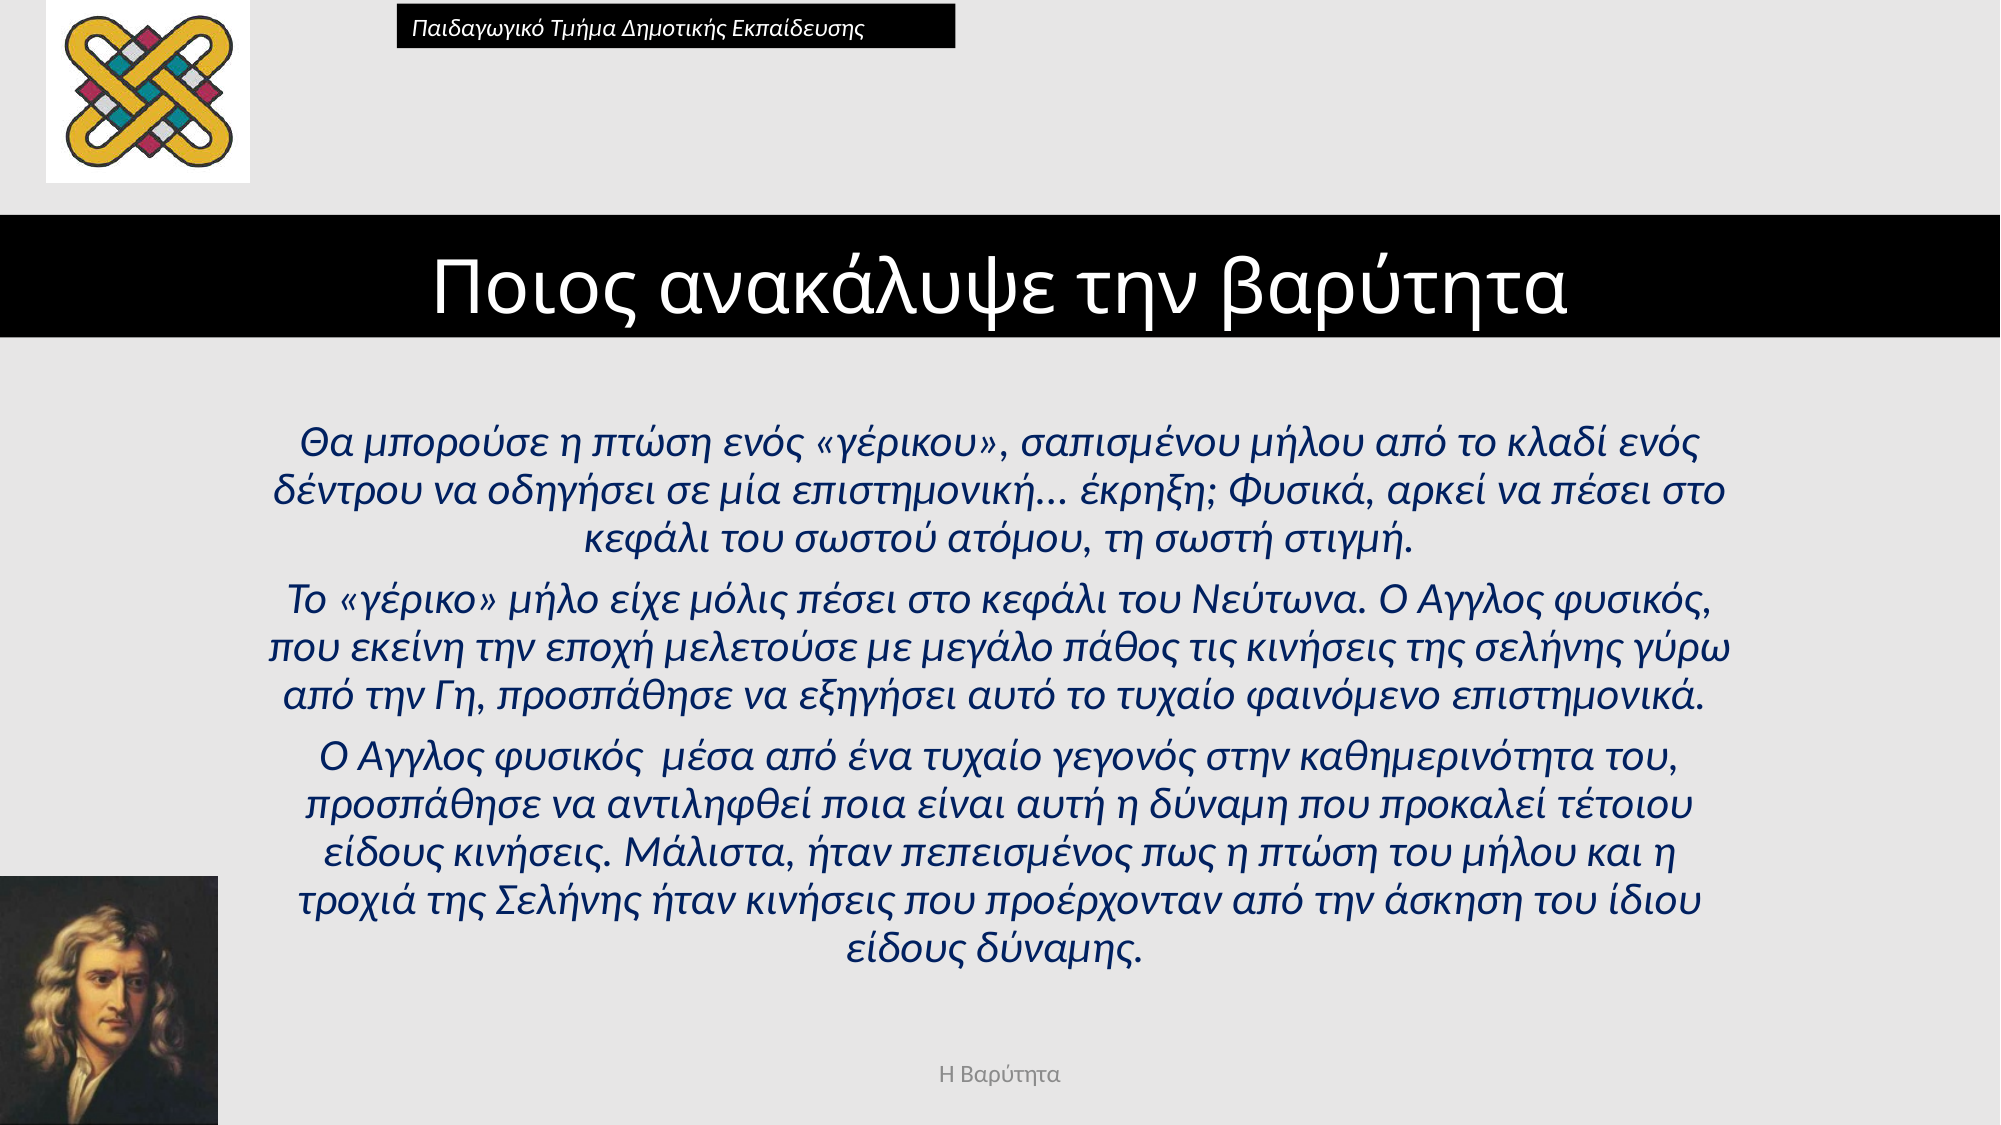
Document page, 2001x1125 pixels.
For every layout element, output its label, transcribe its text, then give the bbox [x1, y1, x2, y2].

footer Η Βαρύτητα [662, 1042, 1338, 1103]
subtitle Θα μπορούσε η πτώση ενός «γέρικου», σαπισμένου μήλου από το κλαδί ενός δέντρου να οδηγήσει σε μία επιστημονική... έκρηξη; Φυσικά, αρκεί να πέσει στο κεφάλι του σωστού ατόμου, τη σωστή στιγμή. Το «γέρικο» μήλο είχε μόλις πέσει στο κεφάλι του Νεύτωνα. Ο Άγγλος φυσικός, που εκείνη την εποχή μελετούσε με μεγάλο πάθος τις κινήσεις της σελήνης γύρω από την Γη, προσπάθησε να εξηγήσει αυτό το τυχαίο φαινόμενο επιστημονικά. Ο Άγγλος φυσικός μέσα από ένα τυχαίο γεγονός στην καθημερινότητα του, προσπάθησε να αντιληφθεί ποια είναι αυτή η δύναμη που προκαλεί τέτοιου είδους κινήσεις. Μάλιστα, ήταν πεπεισμένος πως η πτώση του μήλου και η τροχιά της Σελήνης ήταν κινήσεις που προέρχονταν από την άσκηση του ίδιου είδους δύναμης. [249, 410, 1750, 997]
title Ποιος ανακάλυψε την βαρύτητα [0, 214, 2000, 338]
picture [0, 876, 218, 1125]
picture [46, 0, 250, 183]
